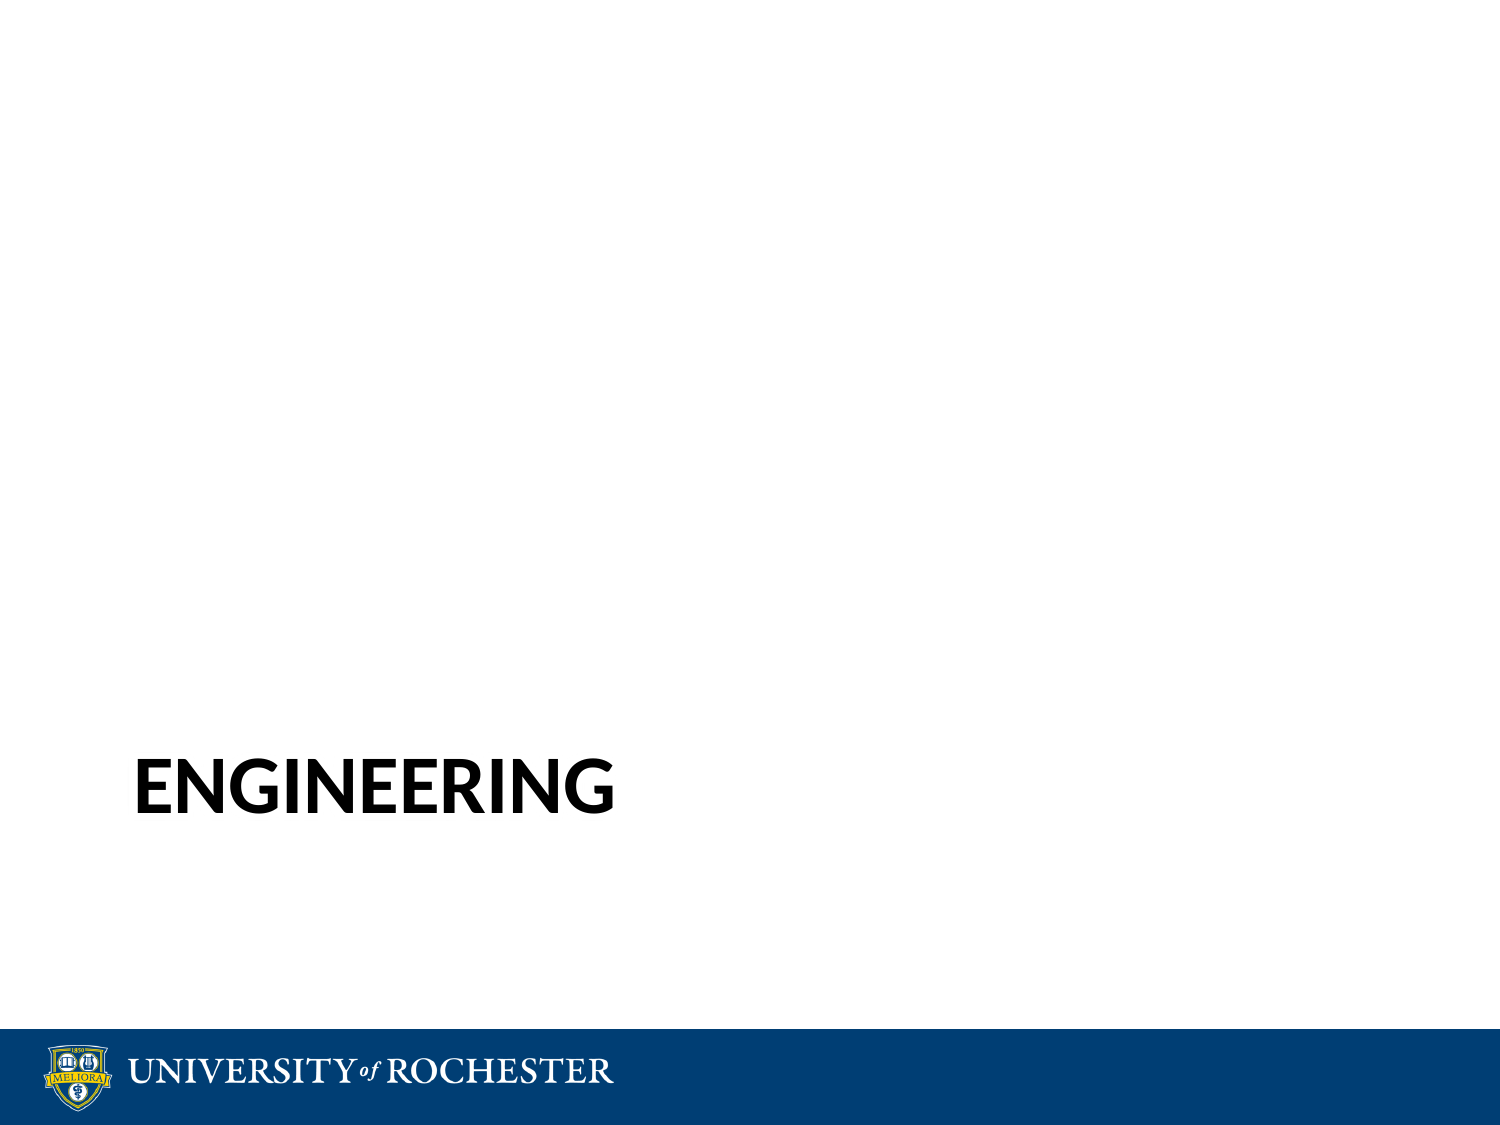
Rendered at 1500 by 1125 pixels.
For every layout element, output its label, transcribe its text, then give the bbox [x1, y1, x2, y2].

title Engineering [118, 722, 1394, 947]
picture [0, 1029, 1500, 1125]
